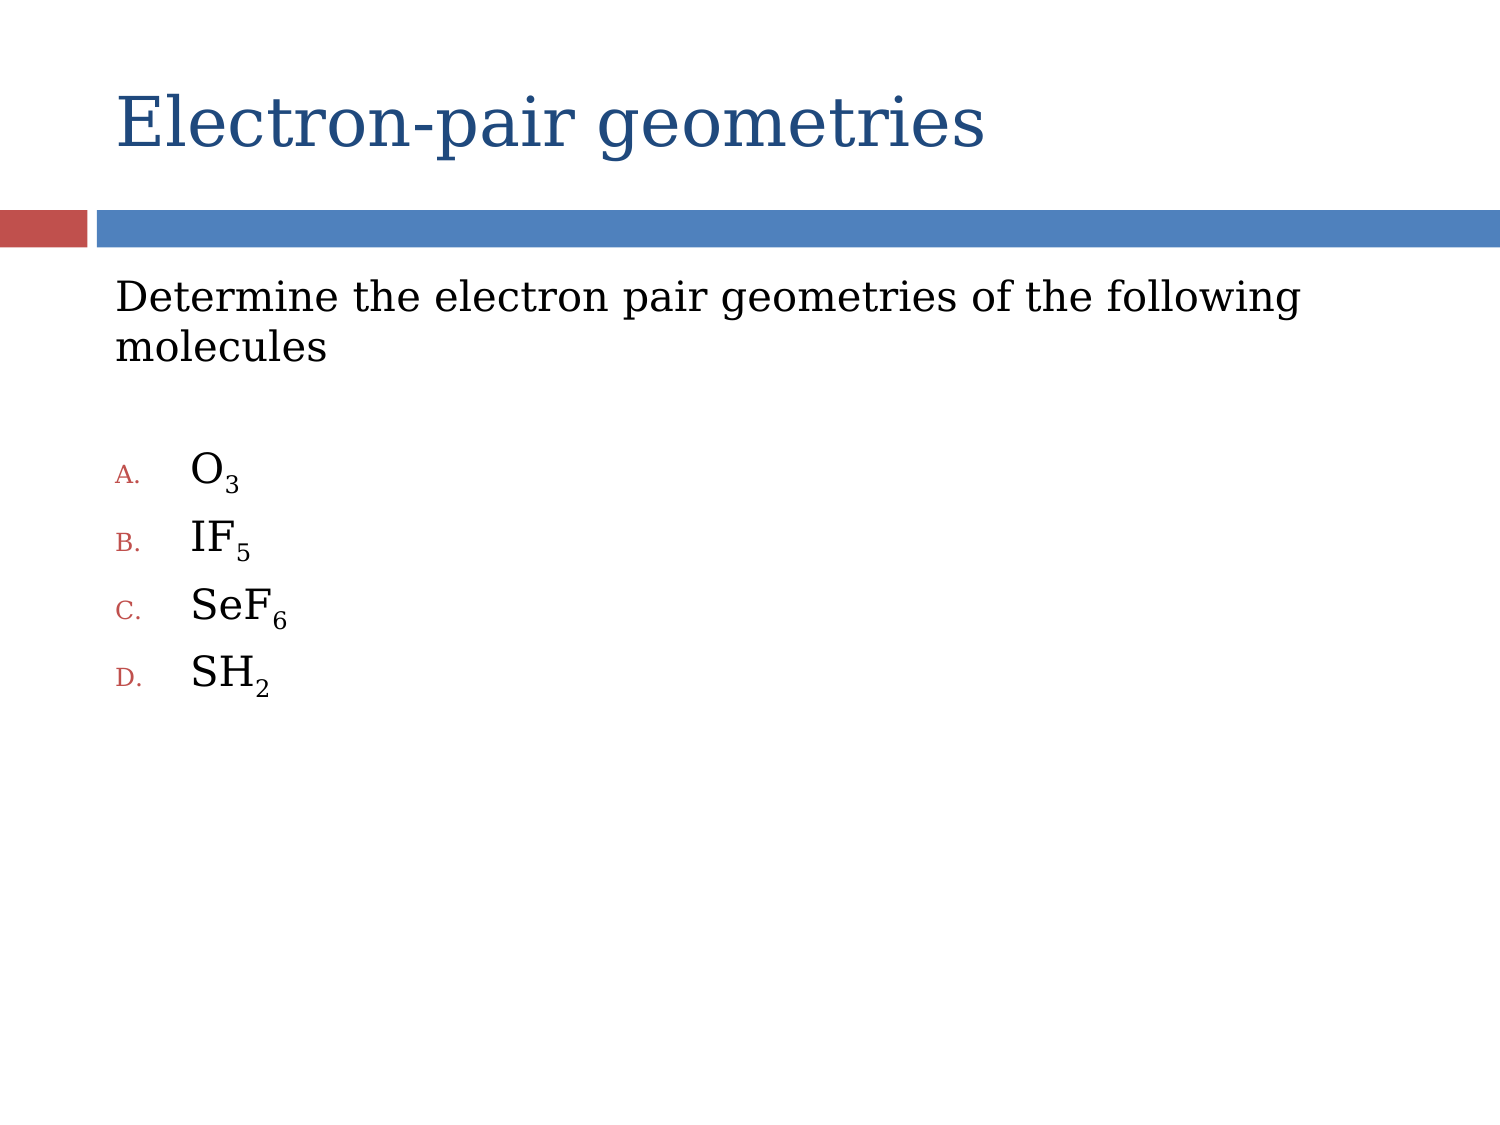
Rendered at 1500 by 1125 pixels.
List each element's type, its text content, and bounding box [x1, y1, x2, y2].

title Electron-pair geometries [100, 37, 1438, 200]
list Determine the electron pair geometries of the following molecules O3 IF5 SeF6 SH2 [100, 262, 1438, 1000]
